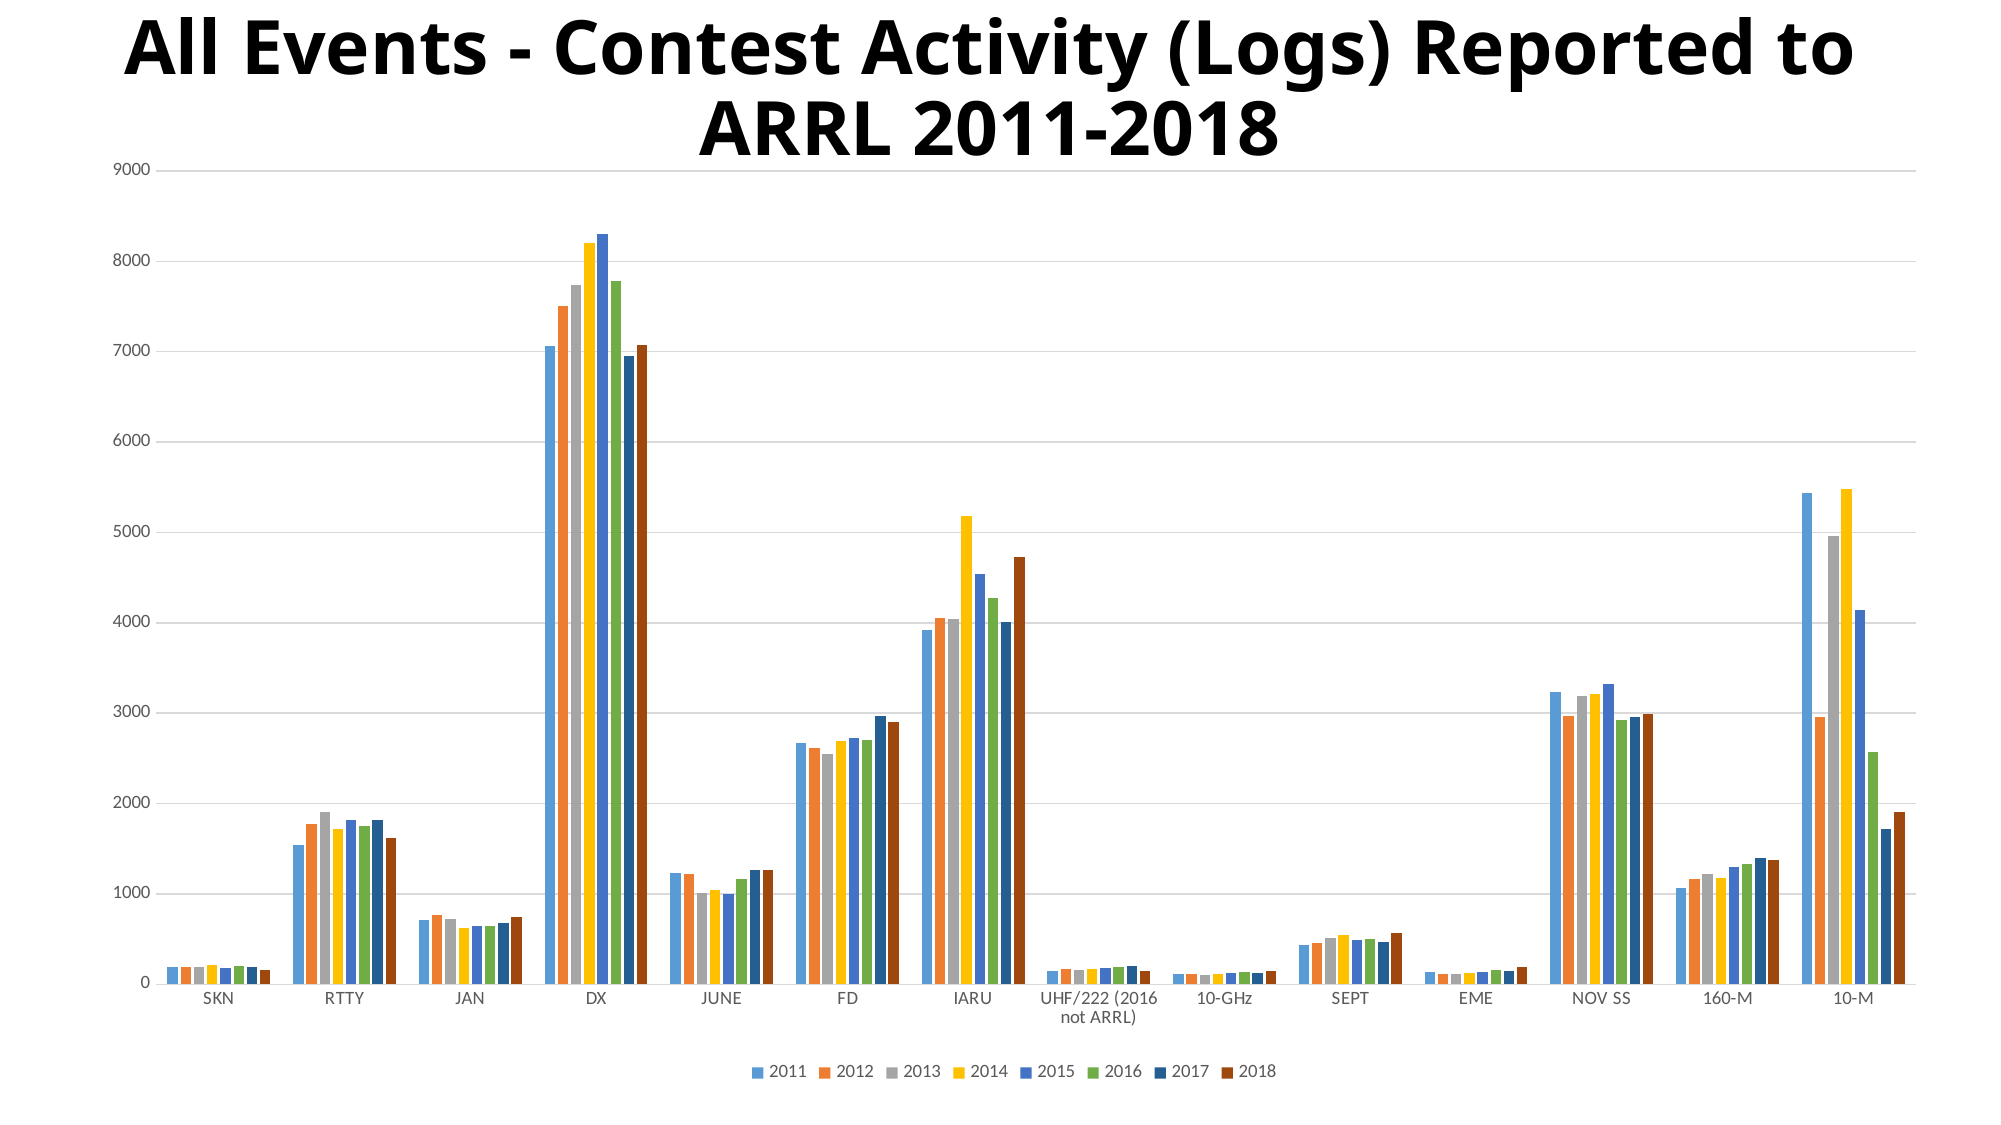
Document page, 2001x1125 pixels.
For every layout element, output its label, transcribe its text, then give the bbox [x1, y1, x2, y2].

title All Events - Contest Activity (Logs) Reported to ARRL 2011-2018 [27, 18, 1954, 163]
chart [74, 142, 1954, 1089]
